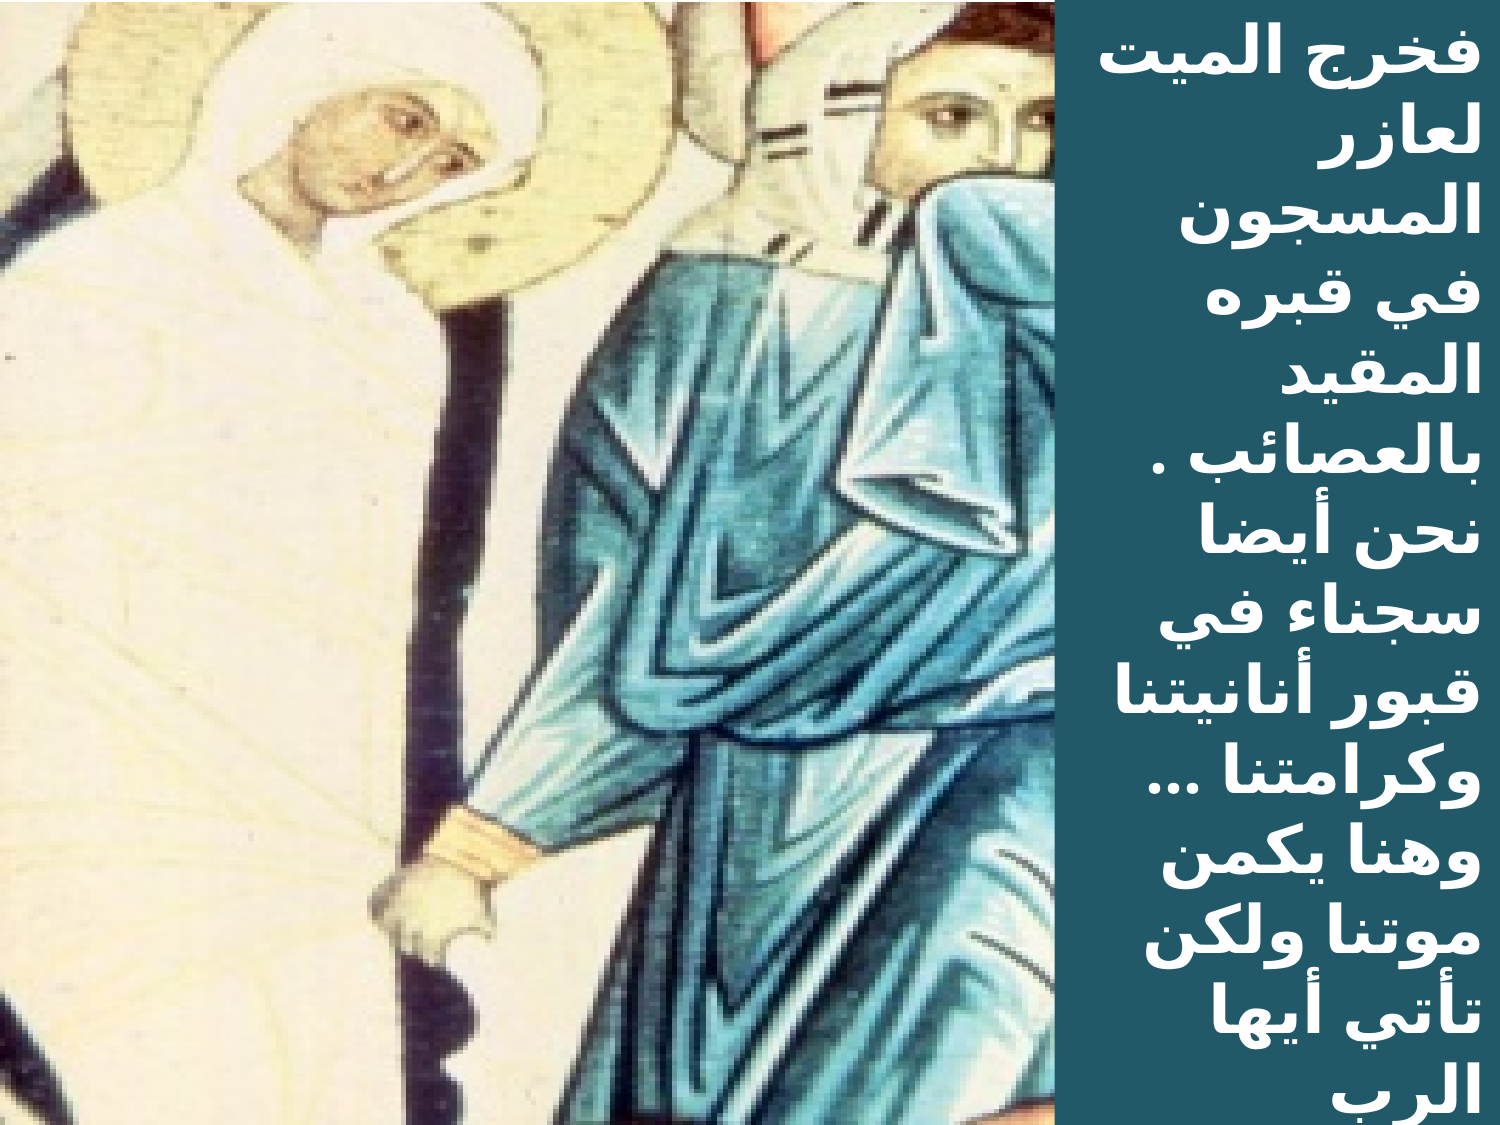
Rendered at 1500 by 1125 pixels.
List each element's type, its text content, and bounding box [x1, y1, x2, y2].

text_box فخرج الميت لعازر المسجون في قبره المقيد بالعصائب . نحن أيضا سجناء في قبور أنانيتنا وكرامتنا ... وهنا يكمن موتنا ولكن تأتي أيها الرب بشفقتك اللامتناهية علينا أنت الذي بكيت على صديقك لعازر أنت الذي لا تكف عن احيائنا [1054, 0, 1500, 1125]
picture [0, 2, 1079, 1125]
